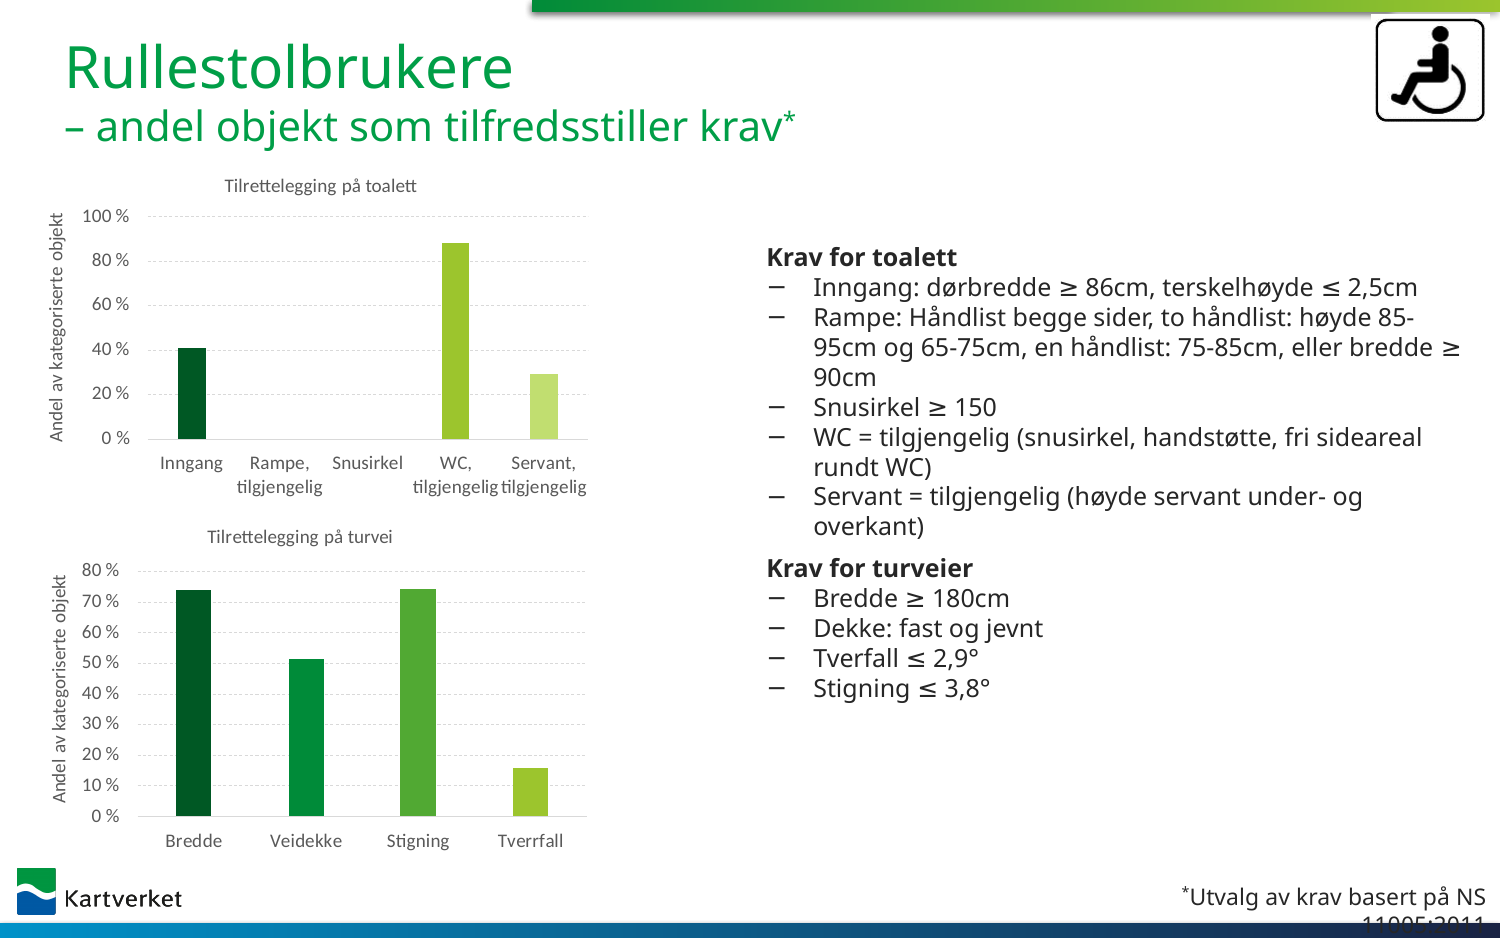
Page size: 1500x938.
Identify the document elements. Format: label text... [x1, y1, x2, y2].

text_box *Utvalg av krav basert på NS 11005:2011 [1068, 873, 1500, 938]
text_box Krav for turveier Bredde ≥ 180cm Dekke: fast og jevnt Tverfall ≤ 2,9° Stigning ≤ 3,8° [751, 545, 1483, 710]
picture [41, 520, 598, 859]
picture [41, 166, 599, 505]
text_box Krav for toalett Inngang: dørbredde ≥ 86cm, terskelhøyde ≤ 2,5cm Rampe: Håndlist begge sider, to håndlist: høyde 85-95cm og 65-75cm, en håndlist: 75-85cm, eller bredde ≥ 90cm Snusirkel ≥ 150 WC = tilgjengelig (snusirkel, handstøtte, fri sideareal rundt WC) Servant = tilgjengelig (høyde servant under- og overkant) [751, 234, 1483, 545]
picture [1371, 13, 1491, 127]
text_box Rullestolbrukere – andel objekt som tilfredsstiller krav* [49, 14, 1431, 158]
